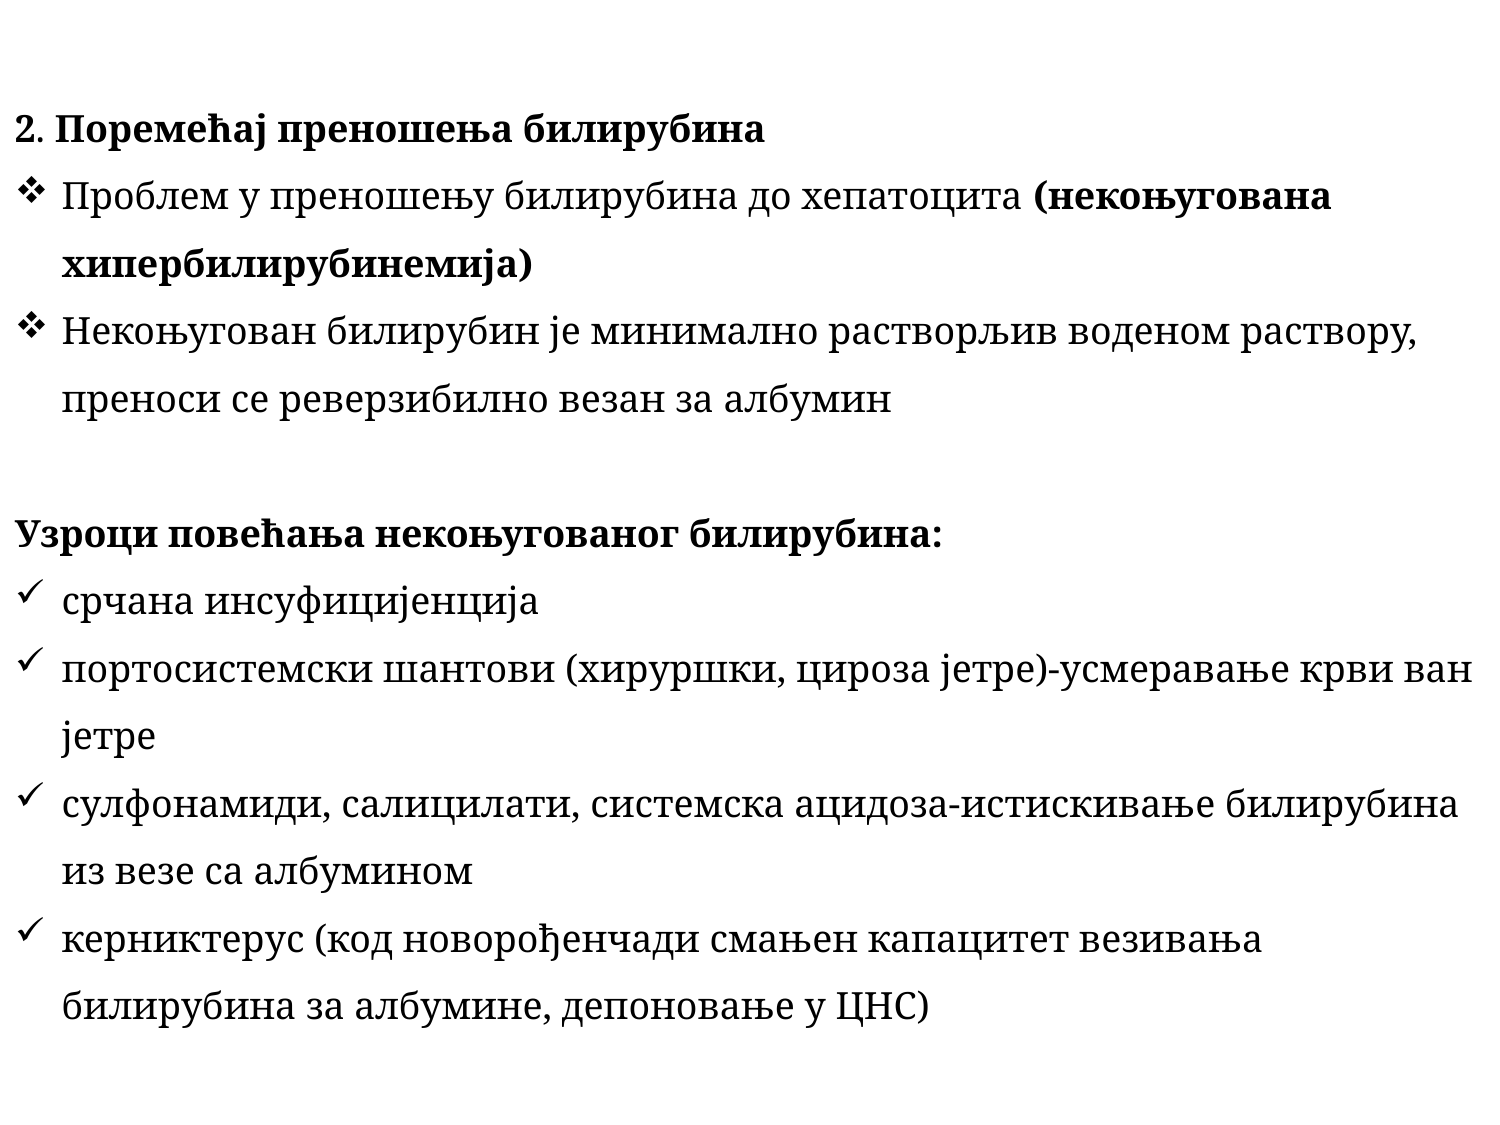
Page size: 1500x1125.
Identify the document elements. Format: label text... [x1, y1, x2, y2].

text_box 2. Поремећај преношења билирубина Проблем у преношењу билирубина до хепатоцита (некоњугована хипербилирубинемија) Некоњугован билирубин је минимално растворљив воденом раствору, преноси се реверзибилно везан за албумин Узроци повећања некоњугованог билирубина: срчана инсуфицијенција портосистемски шантови (хируршки, цироза јетре)-усмеравање крви ван јетре сулфонамиди, салицилати, системска ацидоза-истискивање билирубина из везе са албумином керниктерус (код новорођенчади смањен капацитет везивања билирубина за албумине, депоновање у ЦНС) [0, 74, 1500, 1080]
